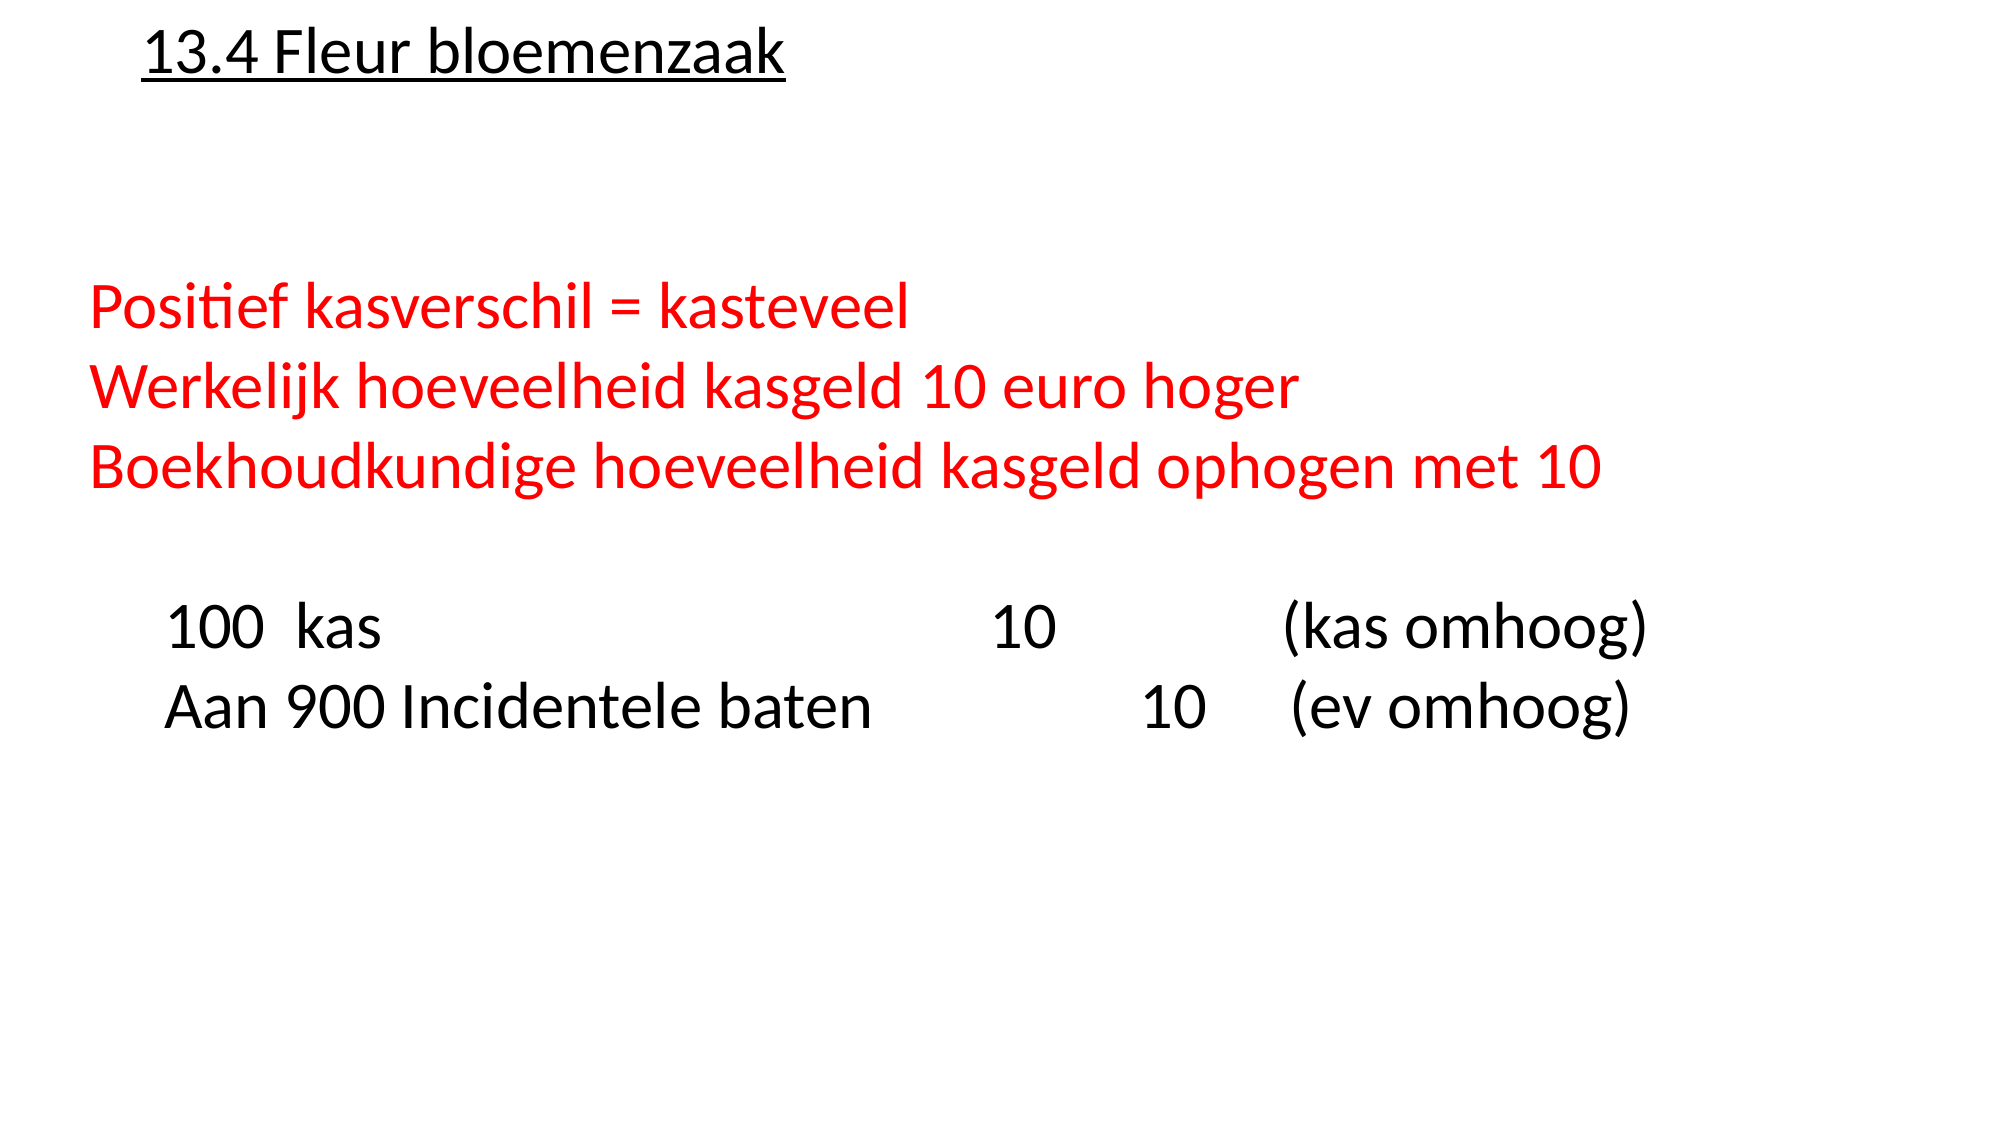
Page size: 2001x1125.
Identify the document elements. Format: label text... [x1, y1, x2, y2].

text_box 13.4 Fleur bloemenzaak [126, 0, 1838, 95]
text_box Positief kasverschil = kasteveel Werkelijk hoeveelheid kasgeld 10 euro hoger Boekhoudkundige hoeveelheid kasgeld ophogen met 10 100 kas 10 (kas omhoog) Aan 900 Incidentele baten 10 (ev omhoog) [74, 174, 1787, 830]
